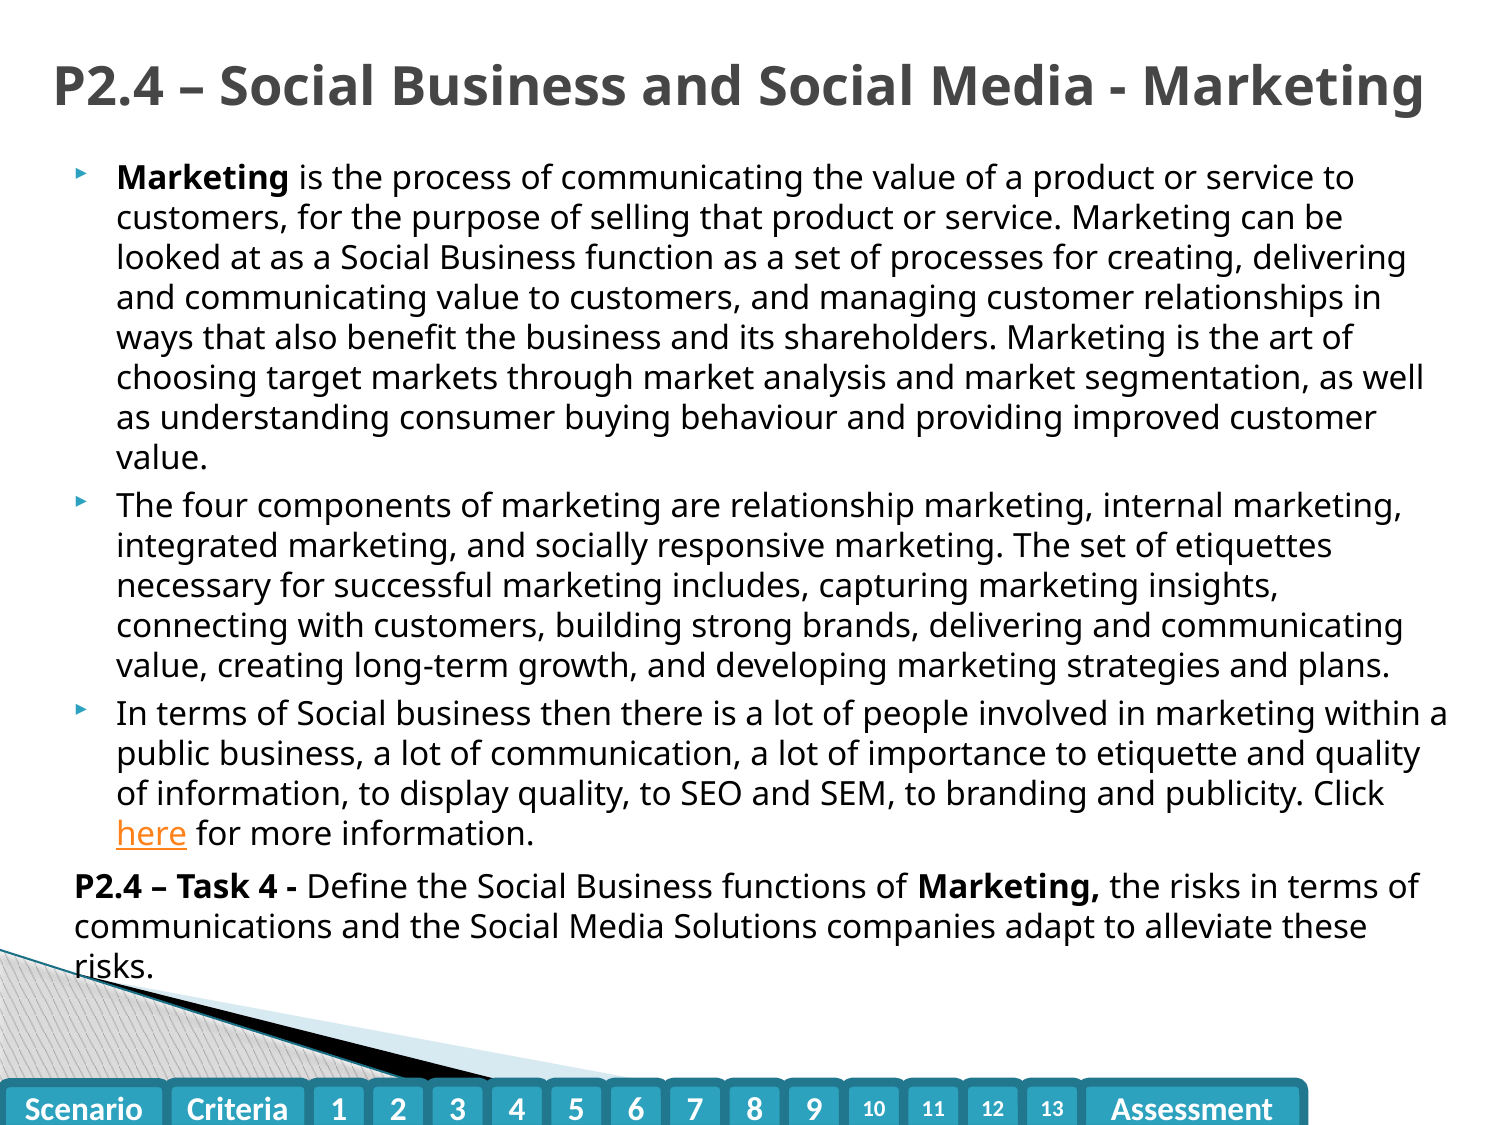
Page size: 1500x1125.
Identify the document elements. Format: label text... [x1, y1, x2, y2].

list Marketing is the process of communicating the value of a product or service to customers, for the purpose of selling that product or service. Marketing can be looked at as a Social Business function as a set of processes for creating, delivering and communicating value to customers, and managing customer relationships in ways that also benefit the business and its shareholders. Marketing is the art of choosing target markets through market analysis and market segmentation, as well as understanding consumer buying behaviour and providing improved customer value. The four components of marketing are relationship marketing, internal marketing, integrated marketing, and socially responsive marketing. The set of etiquettes necessary for successful marketing includes, capturing marketing insights, connecting with customers, building strong brands, delivering and communicating value, creating long-term growth, and developing marketing strategies and plans. In terms of Social business then there is a lot of people involved in marketing within a public business, a lot of communication, a lot of importance to etiquette and quality of information, to display quality, to SEO and SEM, to branding and publicity. Click here for more information. P2.4 – Task 4 - Define the Social Business functions of Marketing, the risks in terms of communications and the Social Media Solutions companies adapt to alleviate these risks. [41, 149, 1471, 1000]
title P2.4 – Social Business and Social Media - Marketing [37, 19, 1471, 149]
